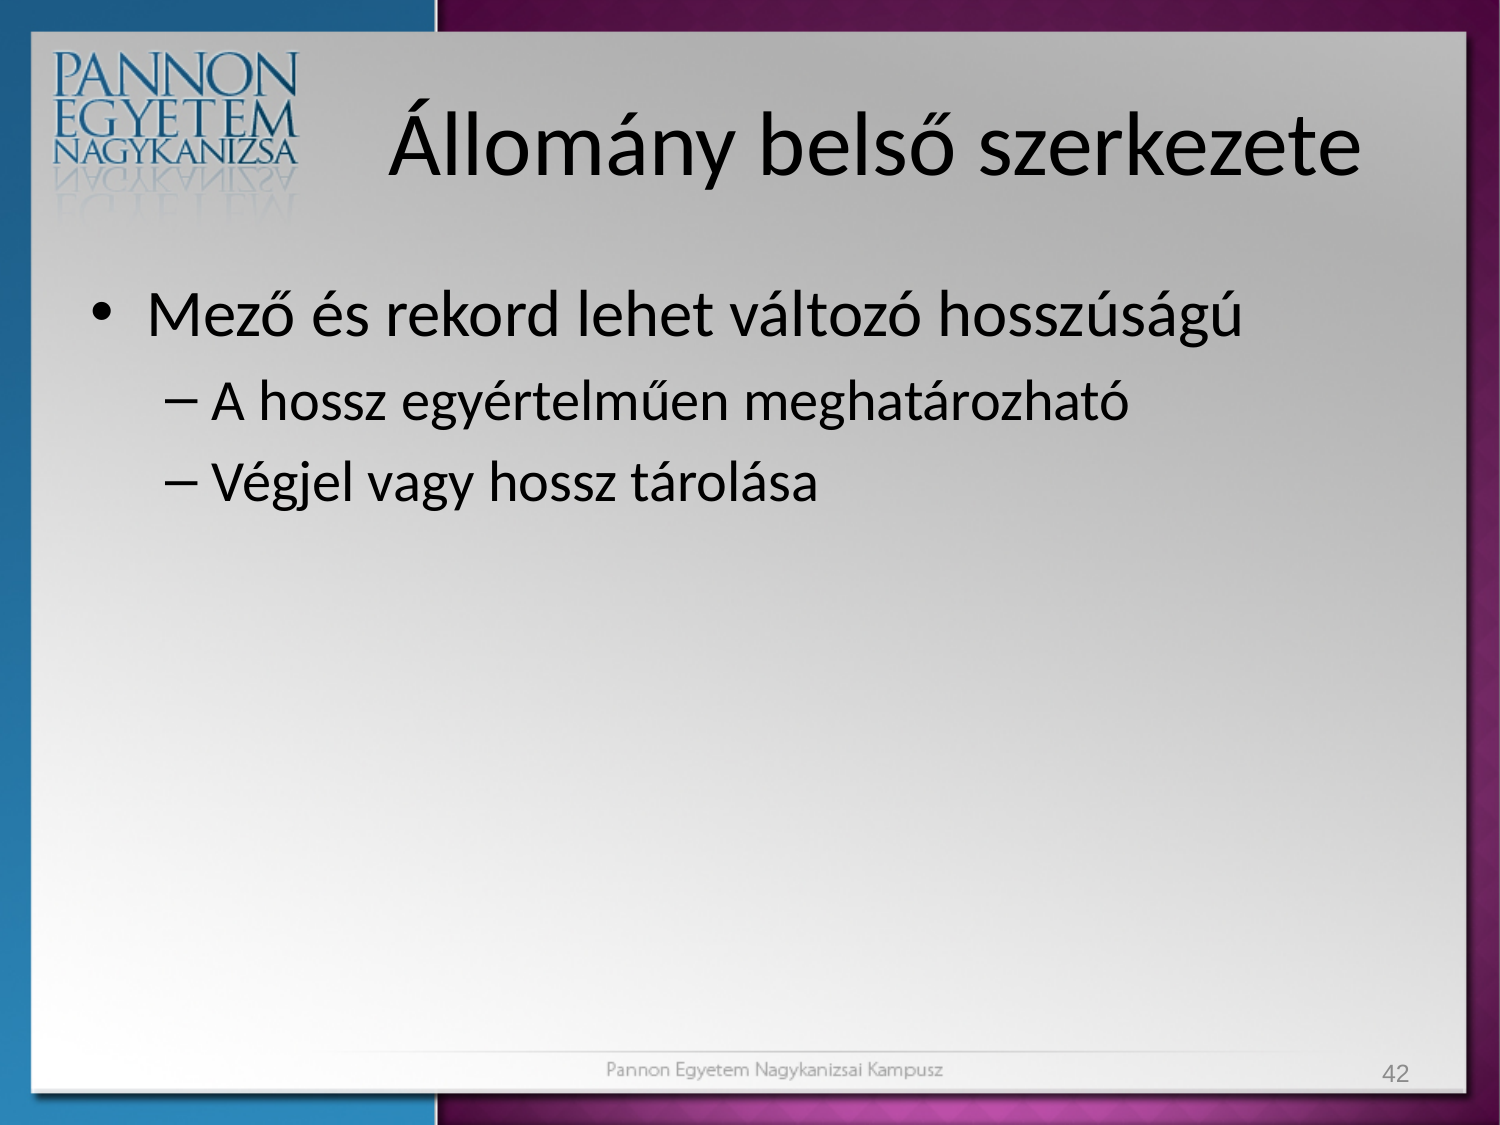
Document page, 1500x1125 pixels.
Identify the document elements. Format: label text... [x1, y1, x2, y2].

picture [0, 0, 1500, 1125]
slide_number 42 [1074, 1042, 1425, 1103]
title Állomány belső szerkezete [328, 45, 1425, 233]
list Mező és rekord lehet változó hosszúságú A hossz egyértelműen meghatározható Végjel vagy hossz tárolása [75, 262, 1425, 1038]
